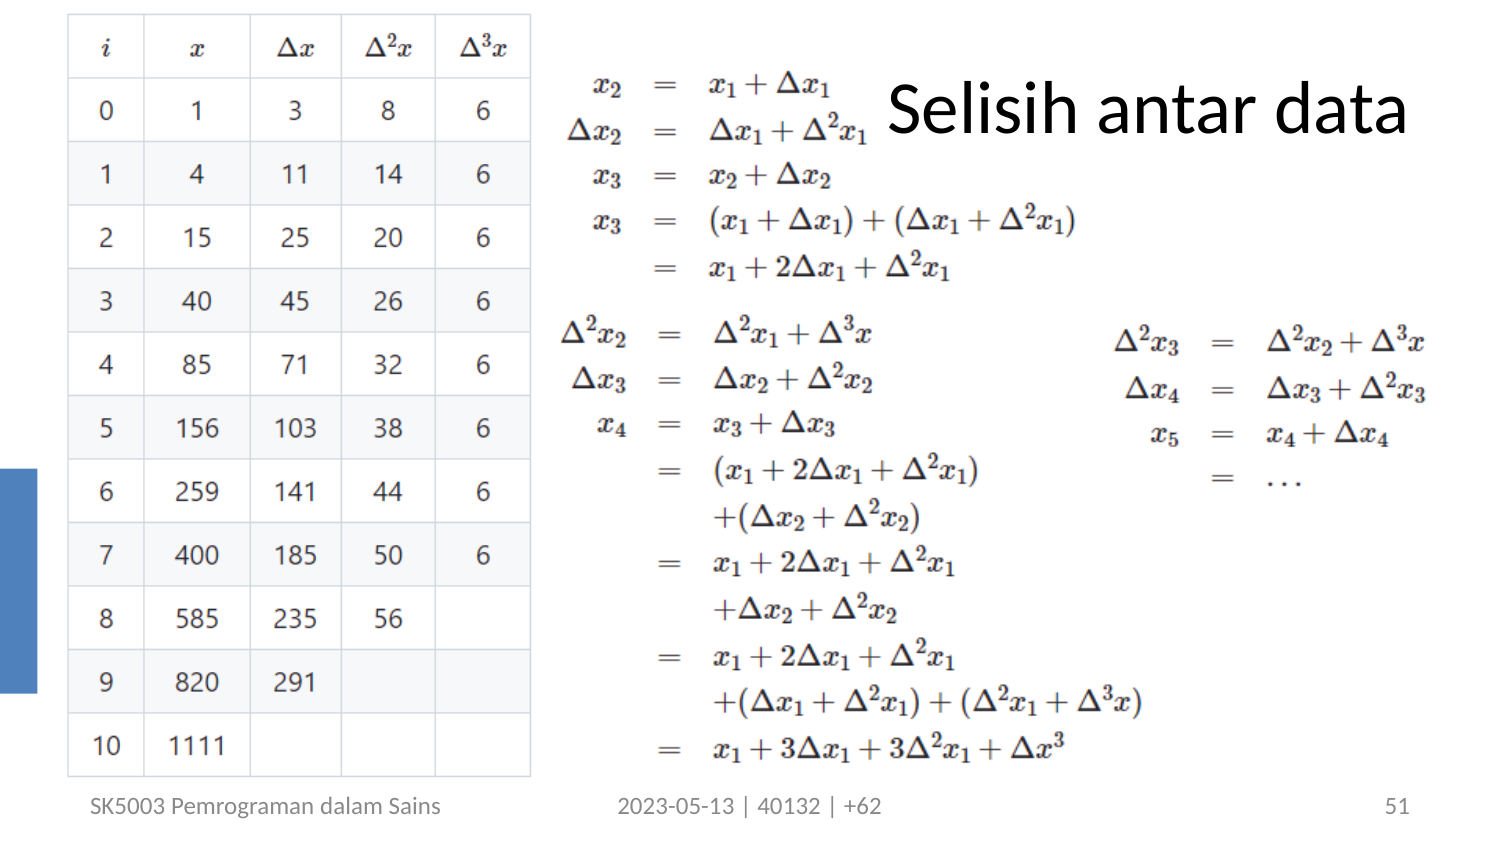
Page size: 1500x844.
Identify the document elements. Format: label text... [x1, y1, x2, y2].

slide_number SK5003 Pemrograman dalam Sains [75, 796, 463, 827]
slide_number 51 [1074, 782, 1425, 827]
title Selisih antar data [544, 33, 1426, 175]
footer 2023-05-13 | 40132 | +62 [512, 790, 988, 827]
picture [62, 7, 541, 787]
picture [549, 54, 1446, 785]
